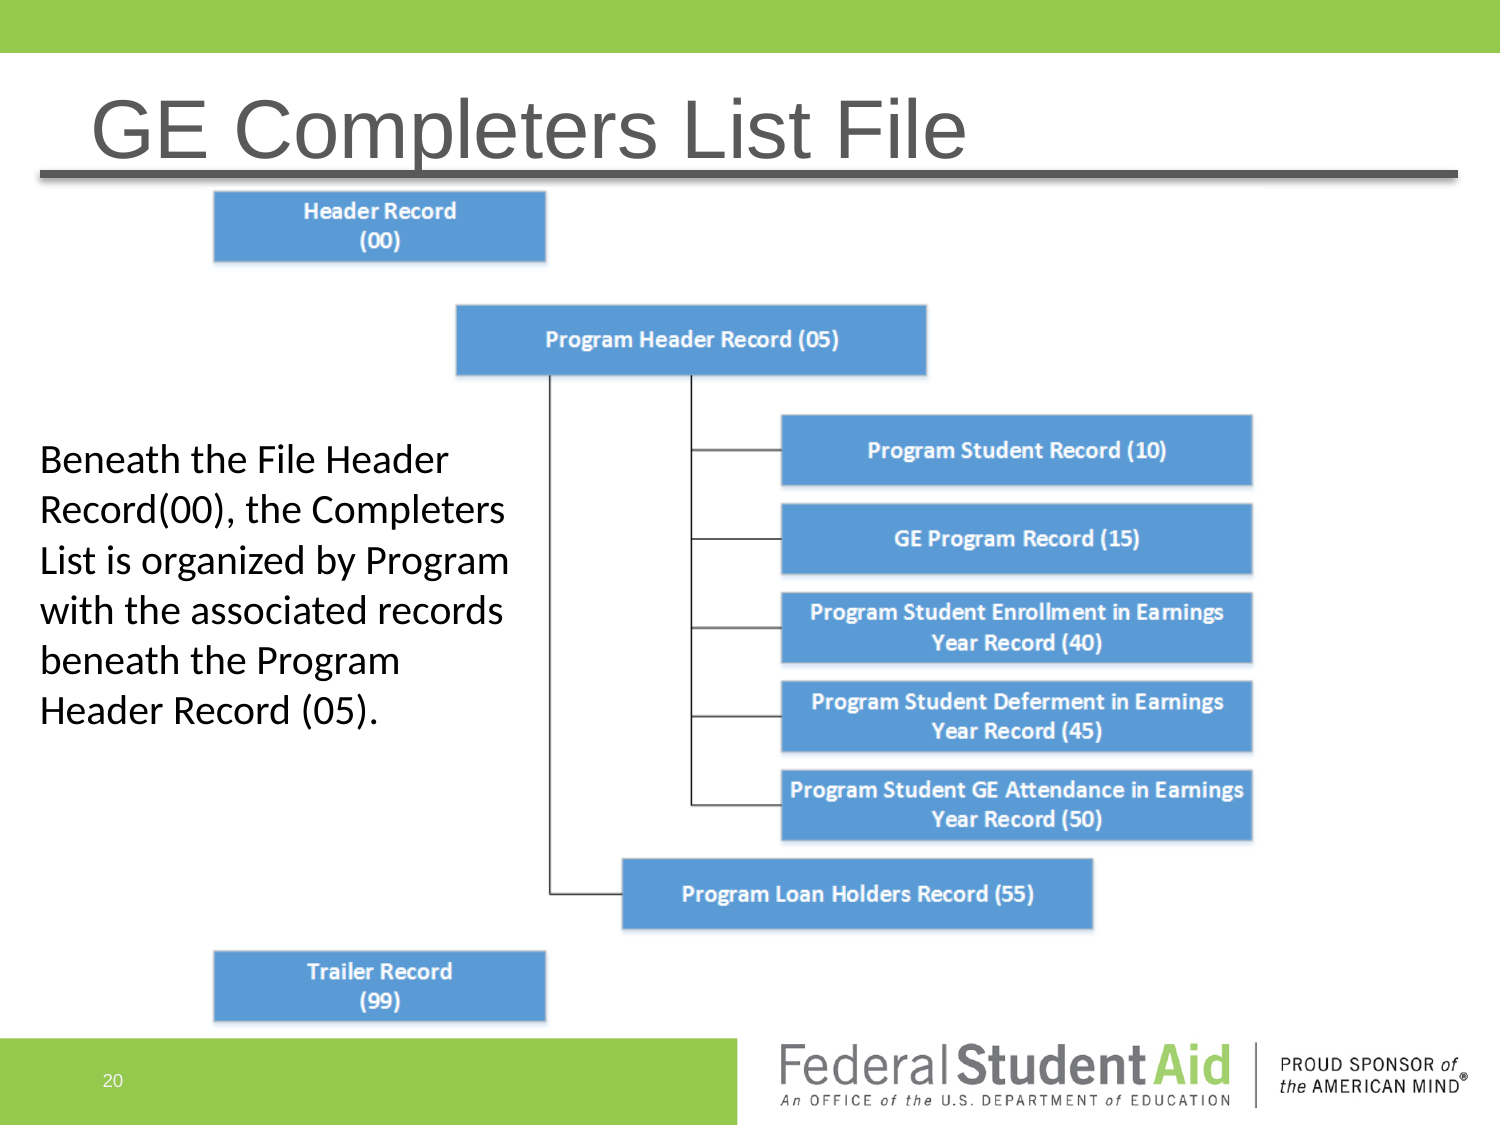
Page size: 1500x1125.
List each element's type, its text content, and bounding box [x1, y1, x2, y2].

picture [207, 187, 1488, 1125]
title GE Completers List File [75, 67, 1479, 175]
text_box Beneath the File Header Record(00), the Completers List is organized by Program with the associated records beneath the Program Header Record (05). [24, 424, 202, 785]
slide_number 20 [87, 1050, 438, 1110]
